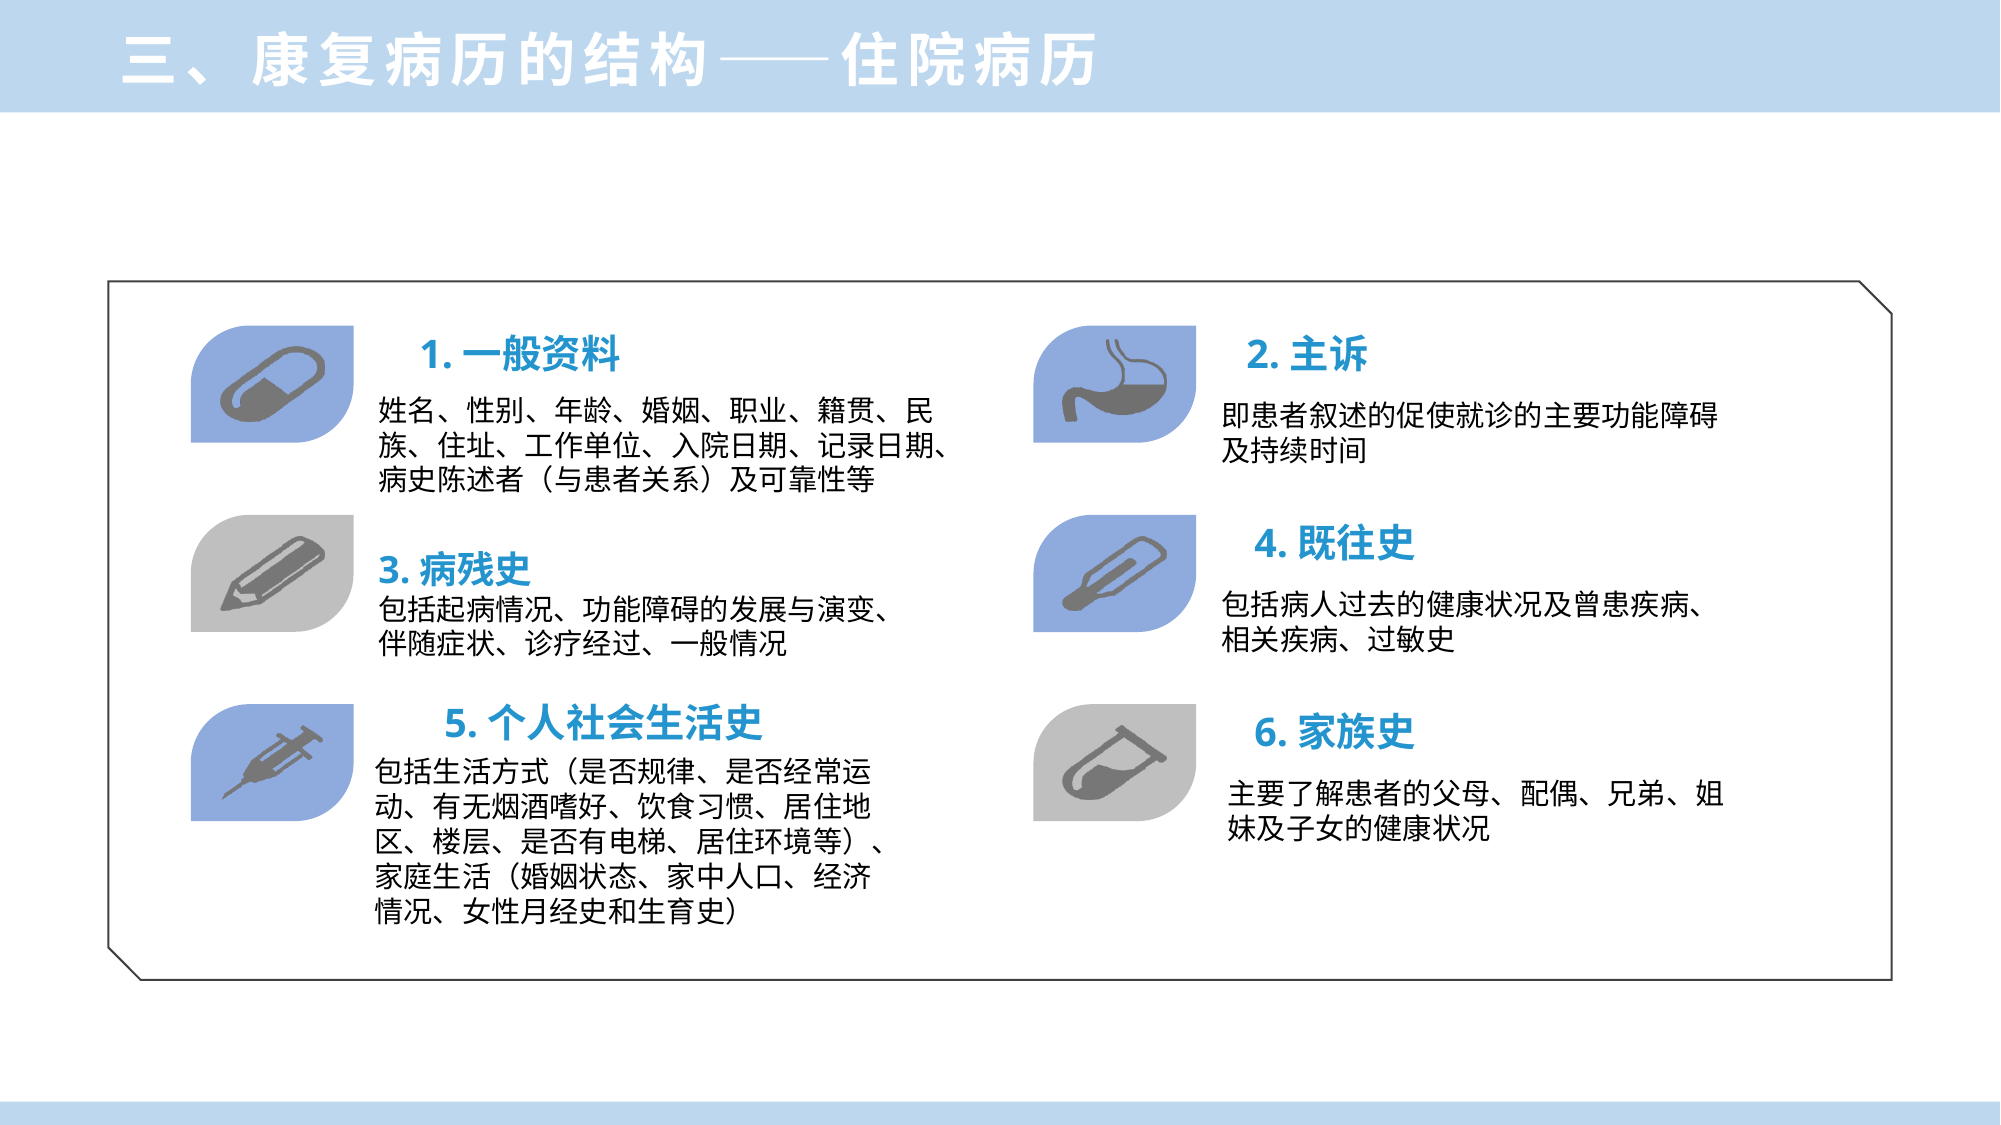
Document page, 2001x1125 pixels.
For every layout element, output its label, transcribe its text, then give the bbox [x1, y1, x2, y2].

text_box [107, 280, 1893, 981]
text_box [190, 321, 1765, 963]
text_box 三、康复病历的结构——住院病历 [63, 15, 1154, 101]
